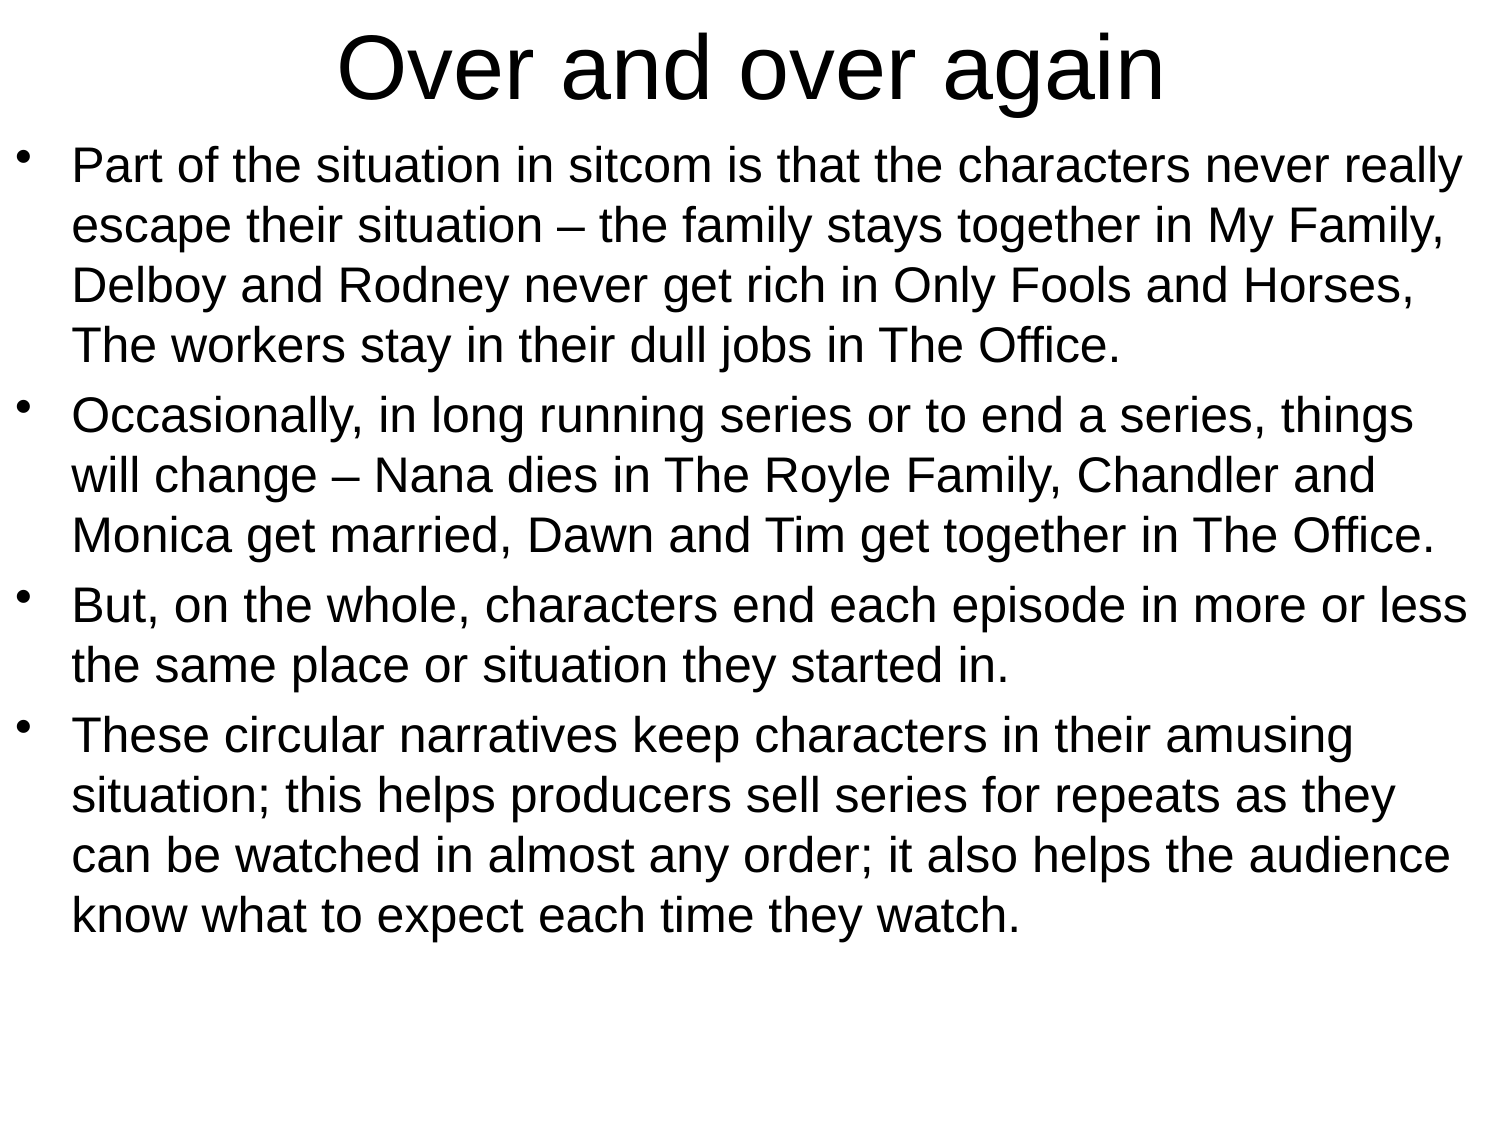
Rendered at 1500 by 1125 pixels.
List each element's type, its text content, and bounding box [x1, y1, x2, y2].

list Part of the situation in sitcom is that the characters never really escape their situation – the family stays together in My Family, Delboy and Rodney never get rich in Only Fools and Horses, The workers stay in their dull jobs in The Office. Occasionally, in long running series or to end a series, things will change – Nana dies in The Royle Family, Chandler and Monica get married, Dawn and Tim get together in The Office. But, on the whole, characters end each episode in more or less the same place or situation they started in. These circular narratives keep characters in their amusing situation; this helps producers sell series for repeats as they can be watched in almost any order; it also helps the audience know what to expect each time they watch. [0, 124, 1500, 1054]
title Over and over again [76, 0, 1428, 124]
